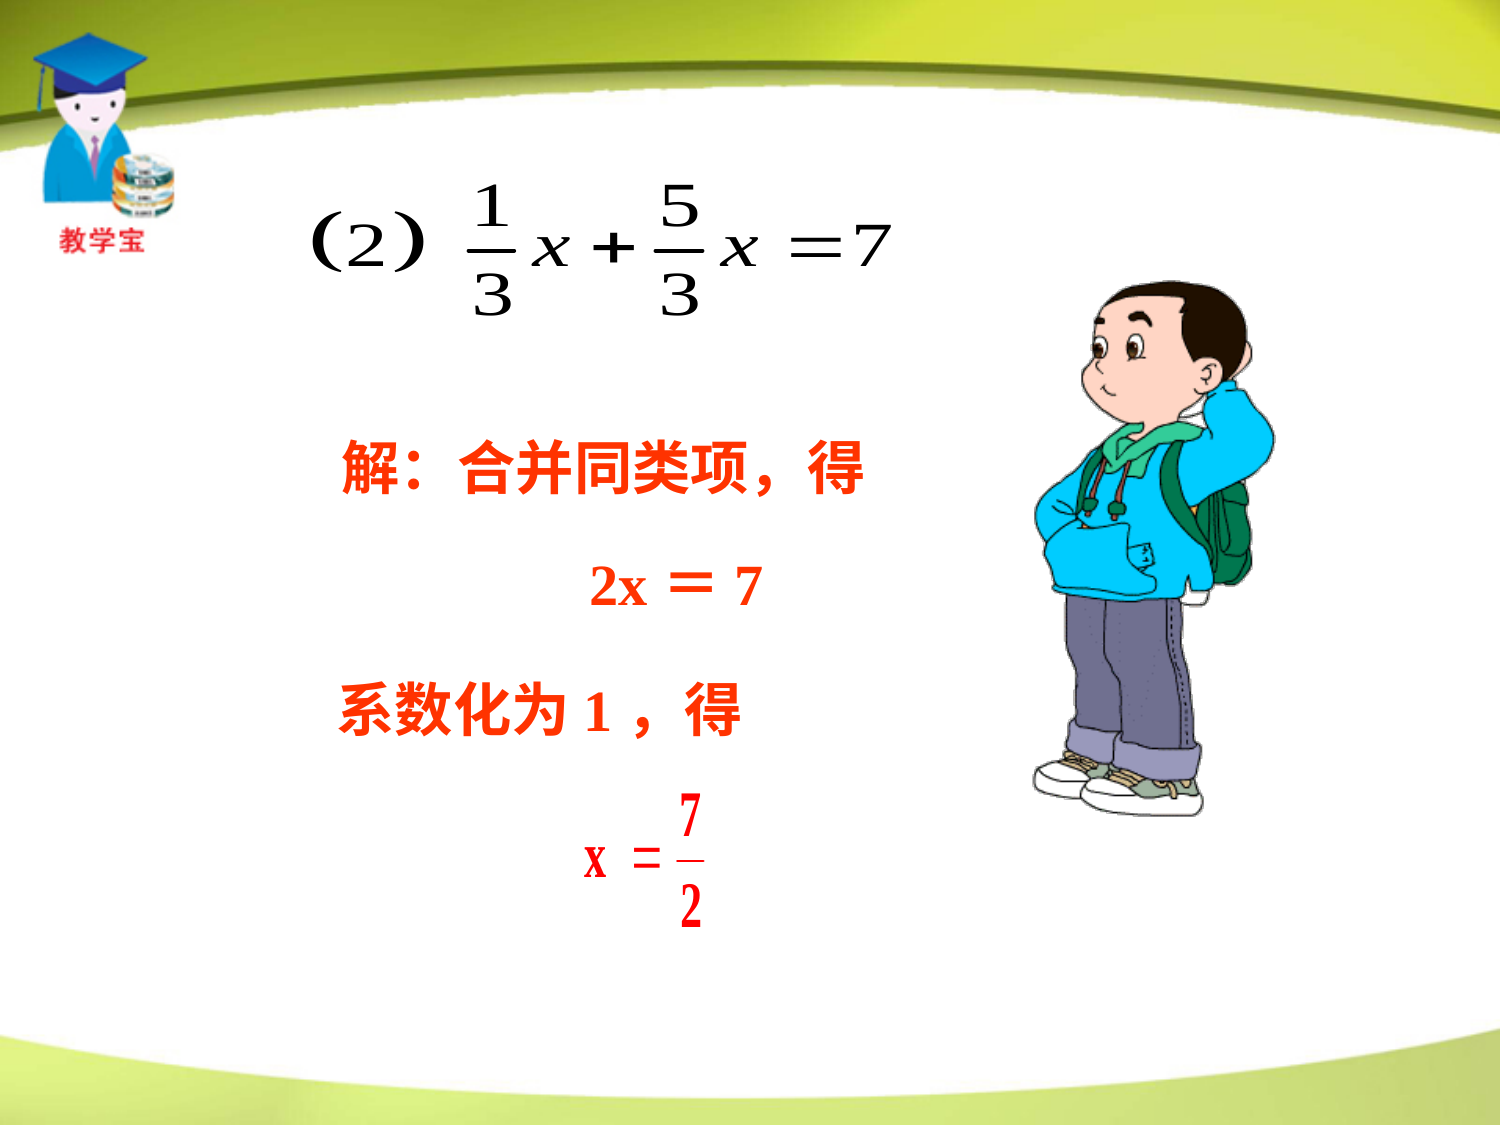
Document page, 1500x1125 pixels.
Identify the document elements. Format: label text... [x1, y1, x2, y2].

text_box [299, 166, 906, 330]
picture [0, 0, 1500, 1125]
text_box 解：合并同类项，得 2x＝7 [299, 423, 1014, 625]
text_box 系数化为1，得 [321, 665, 759, 751]
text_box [577, 768, 715, 943]
